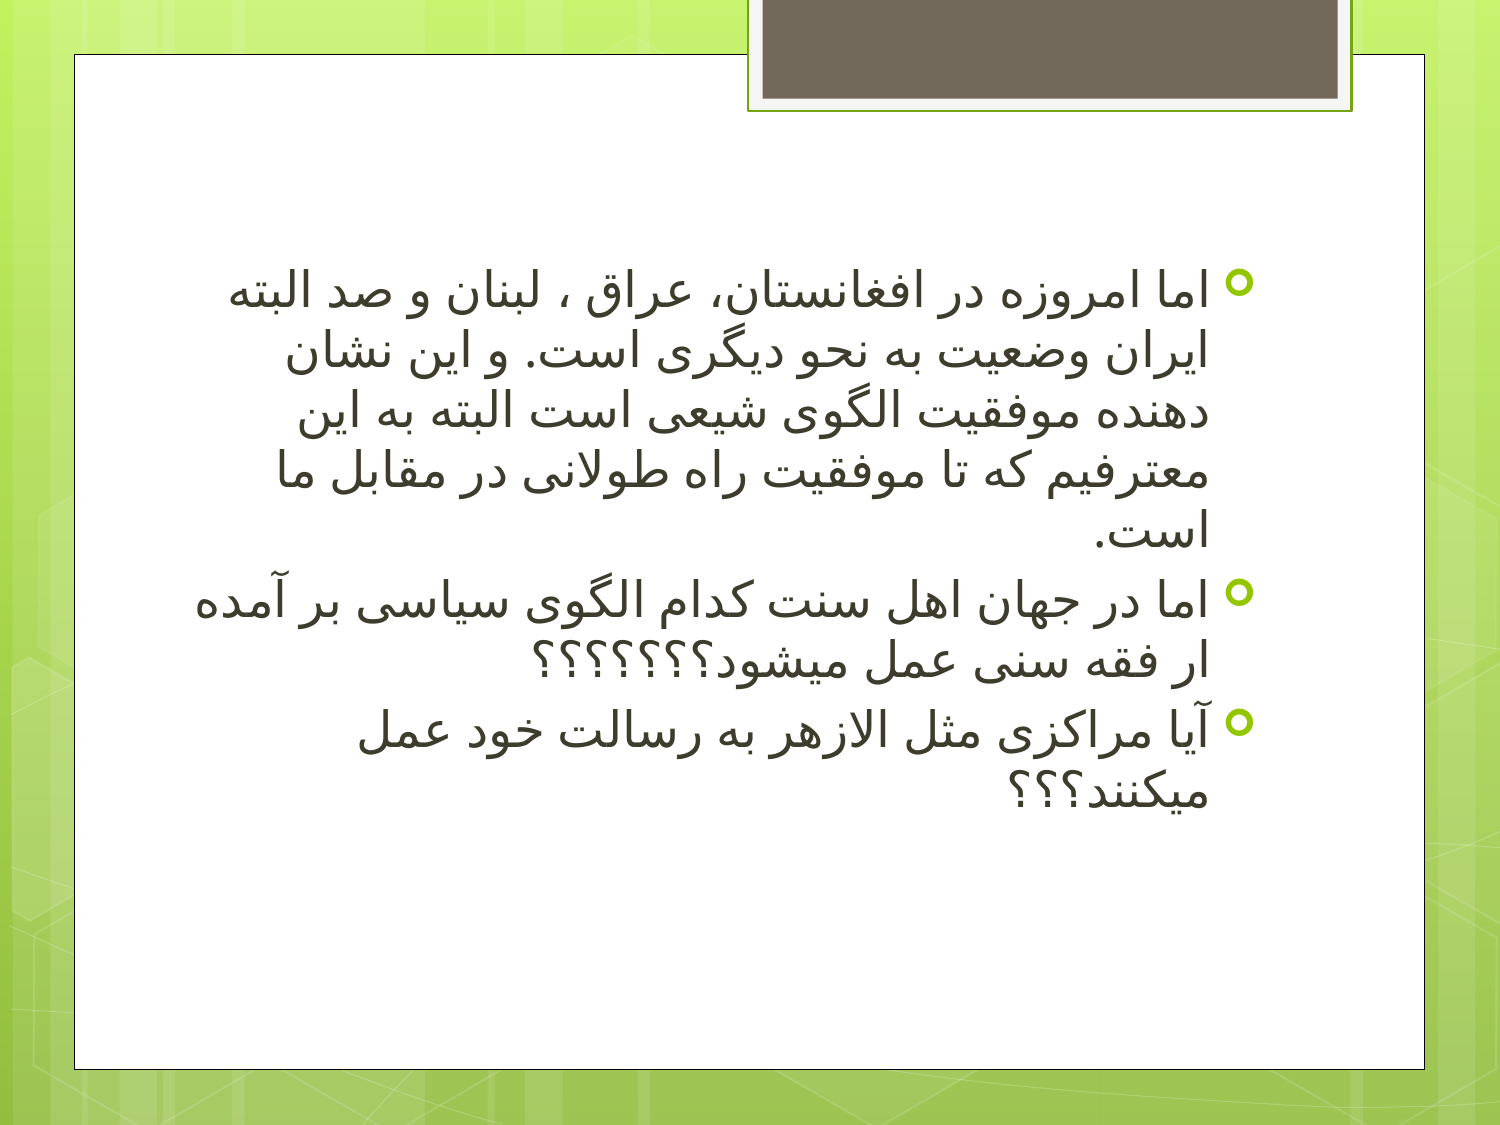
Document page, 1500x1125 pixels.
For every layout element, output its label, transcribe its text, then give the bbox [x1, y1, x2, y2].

list اما امروزه در افغانستان، عراق ، لبنان و صد البته ایران وضعیت به نحو دیگری است. و این نشان دهنده موفقیت الگوی شیعی است البته به این معترفیم که تا موفقیت راه طولانی در مقابل ما است. اما در جهان اهل سنت کدام الگوی سیاسی بر آمده ار فقه سنی عمل میشود؟؟؟؟؟؟؟ آیا مراکزی مثل الازهر به رسالت خود عمل میکنند؟؟؟ [171, 249, 1283, 957]
